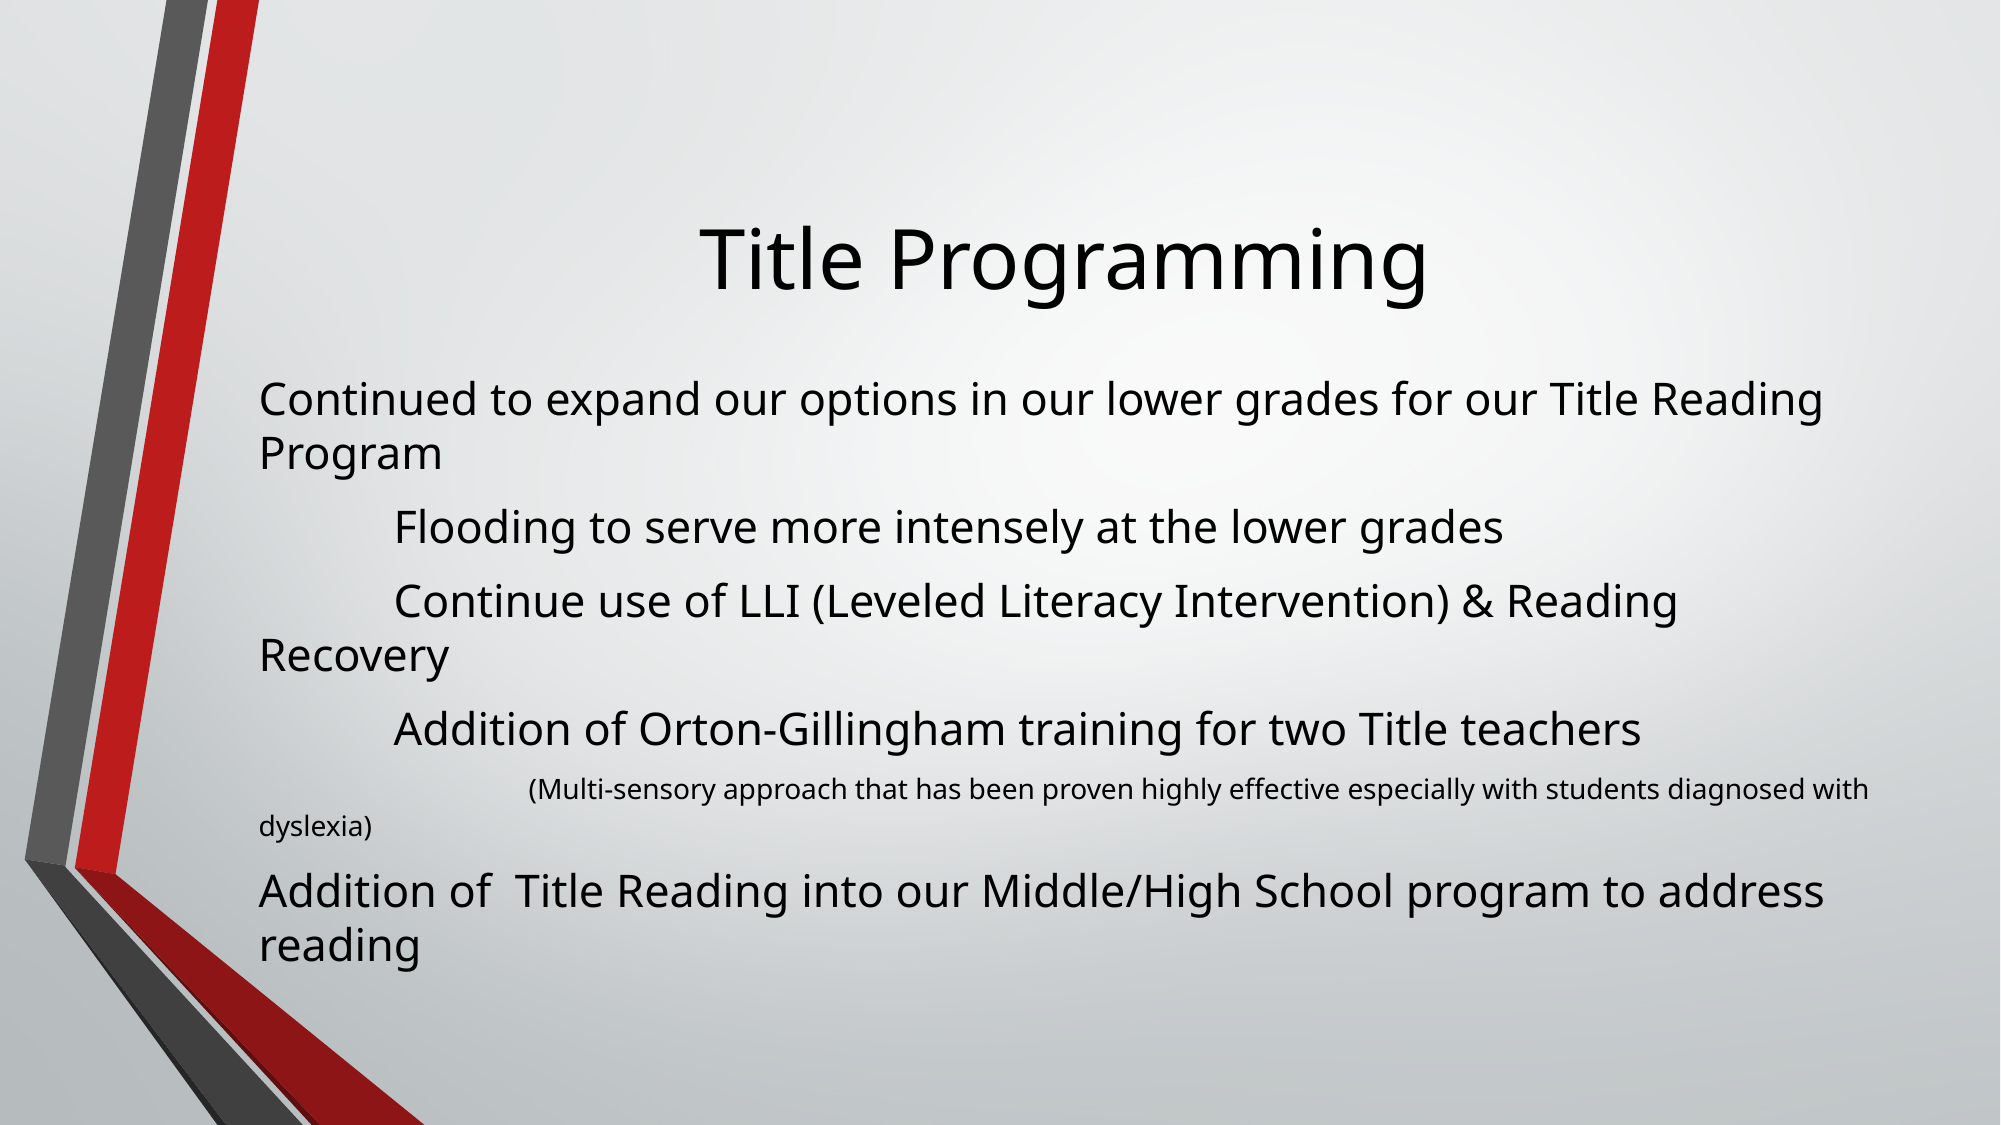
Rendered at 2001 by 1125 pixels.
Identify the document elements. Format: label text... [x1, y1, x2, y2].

list Continued to expand our options in our lower grades for our Title Reading Program Flooding to serve more intensely at the lower grades Continue use of LLI (Leveled Literacy Intervention) & Reading Recovery Addition of Orton-Gillingham training for two Title teachers (Multi-sensory approach that has been proven highly effective especially with students diagnosed with dyslexia) Addition of Title Reading into our Middle/High School program to address reading [243, 360, 1887, 981]
title Title Programming [243, 112, 1887, 360]
